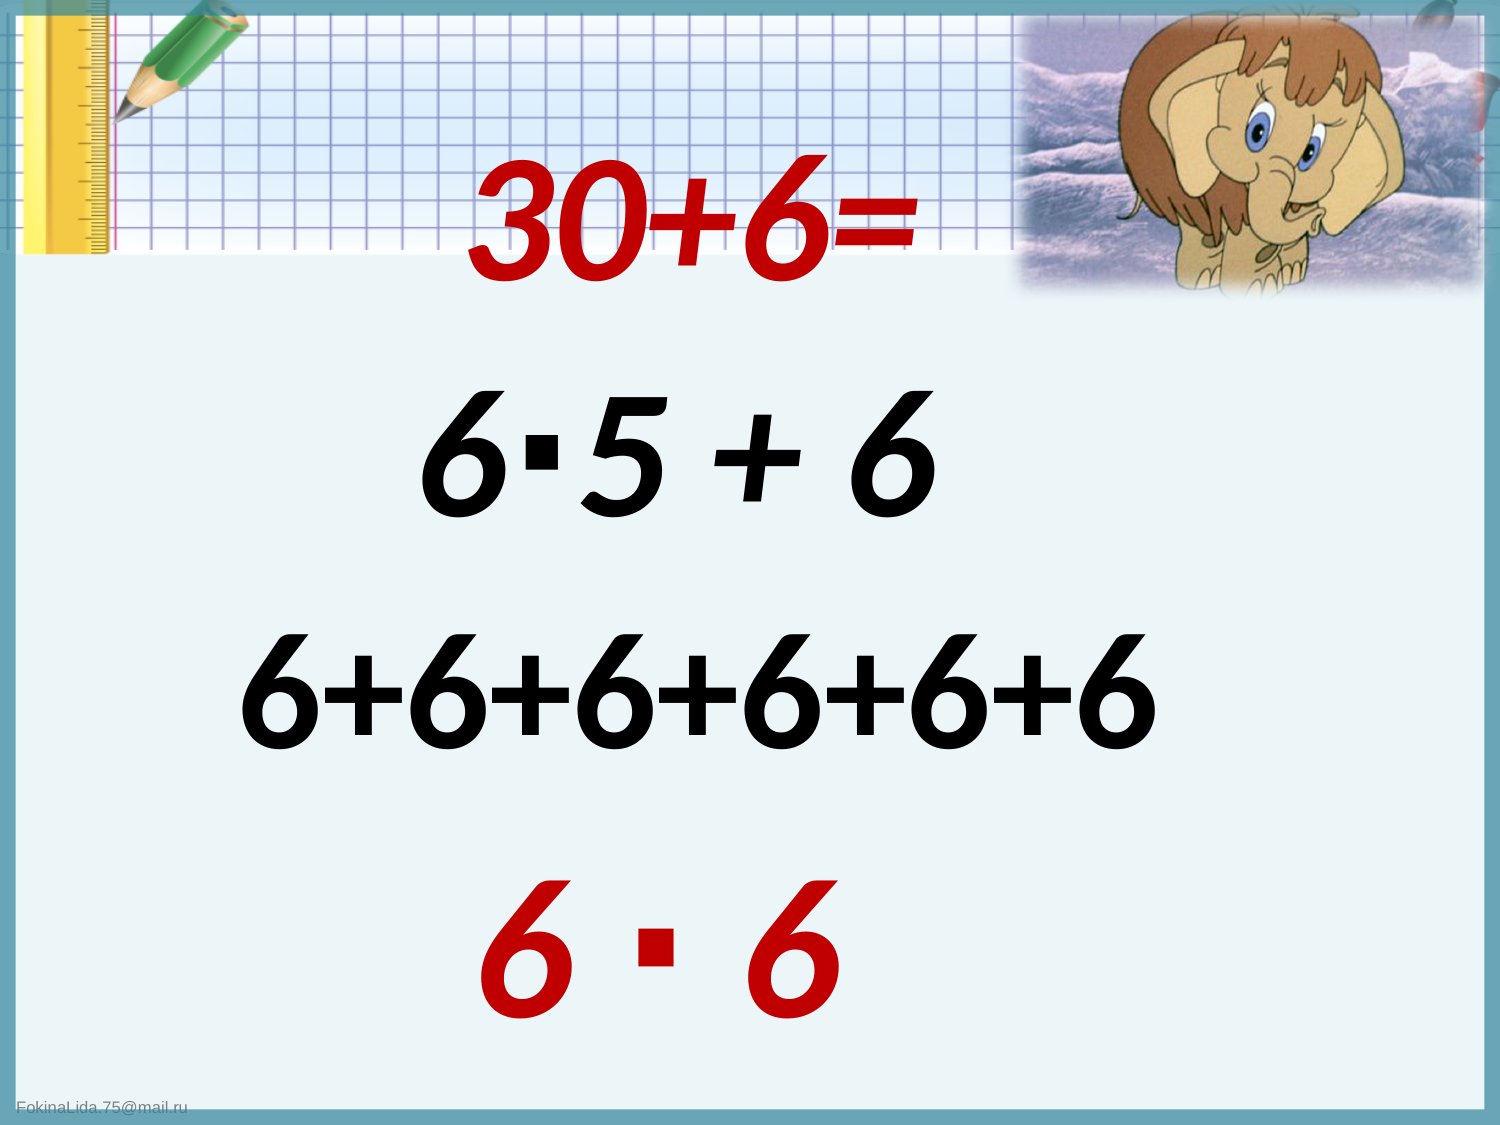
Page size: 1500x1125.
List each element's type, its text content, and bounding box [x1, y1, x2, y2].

text_box 6 ∙ 6 [457, 810, 856, 1066]
text_box 6∙5 + 6 [399, 326, 953, 561]
text_box 30+6= [445, 89, 937, 325]
picture [16, 0, 1500, 303]
text_box 6+6+6+6+6+6 [222, 574, 1175, 789]
